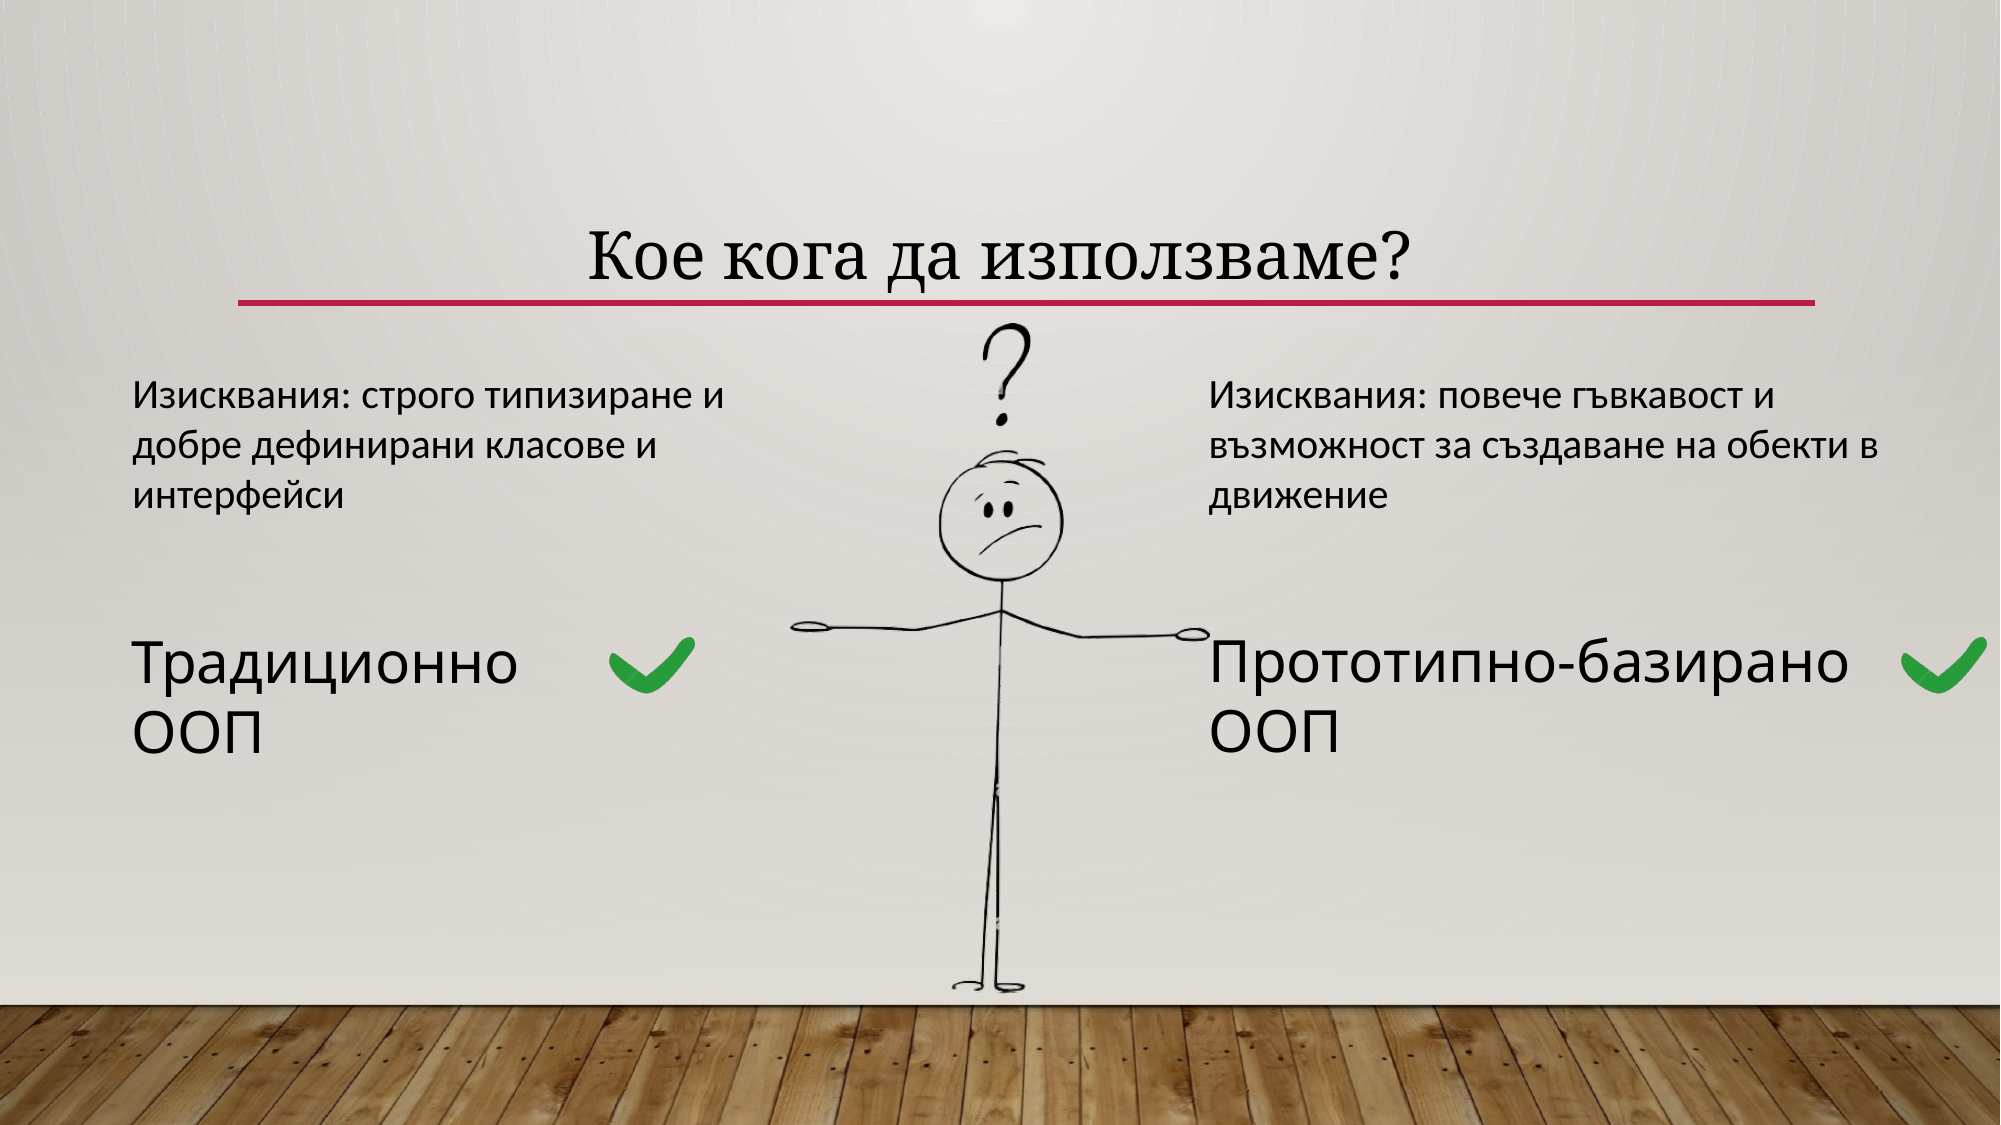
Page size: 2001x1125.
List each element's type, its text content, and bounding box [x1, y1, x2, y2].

picture [0, 1005, 2000, 1125]
text_box Традиционно ООП [116, 618, 682, 773]
text_box Кое кога да използваме? [361, 205, 1639, 301]
text_box Изисквания: повече гъвкавост и възможност за създаване на обекти в движение [1210, 359, 1969, 524]
text_box Прототипно-базирано ООП [1210, 616, 1969, 772]
picture [1882, 600, 2000, 719]
picture [590, 600, 708, 719]
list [790, 323, 1210, 1038]
text_box Изисквания: строго типизиране и добре дефинирани класове и интерфейси [117, 359, 790, 524]
